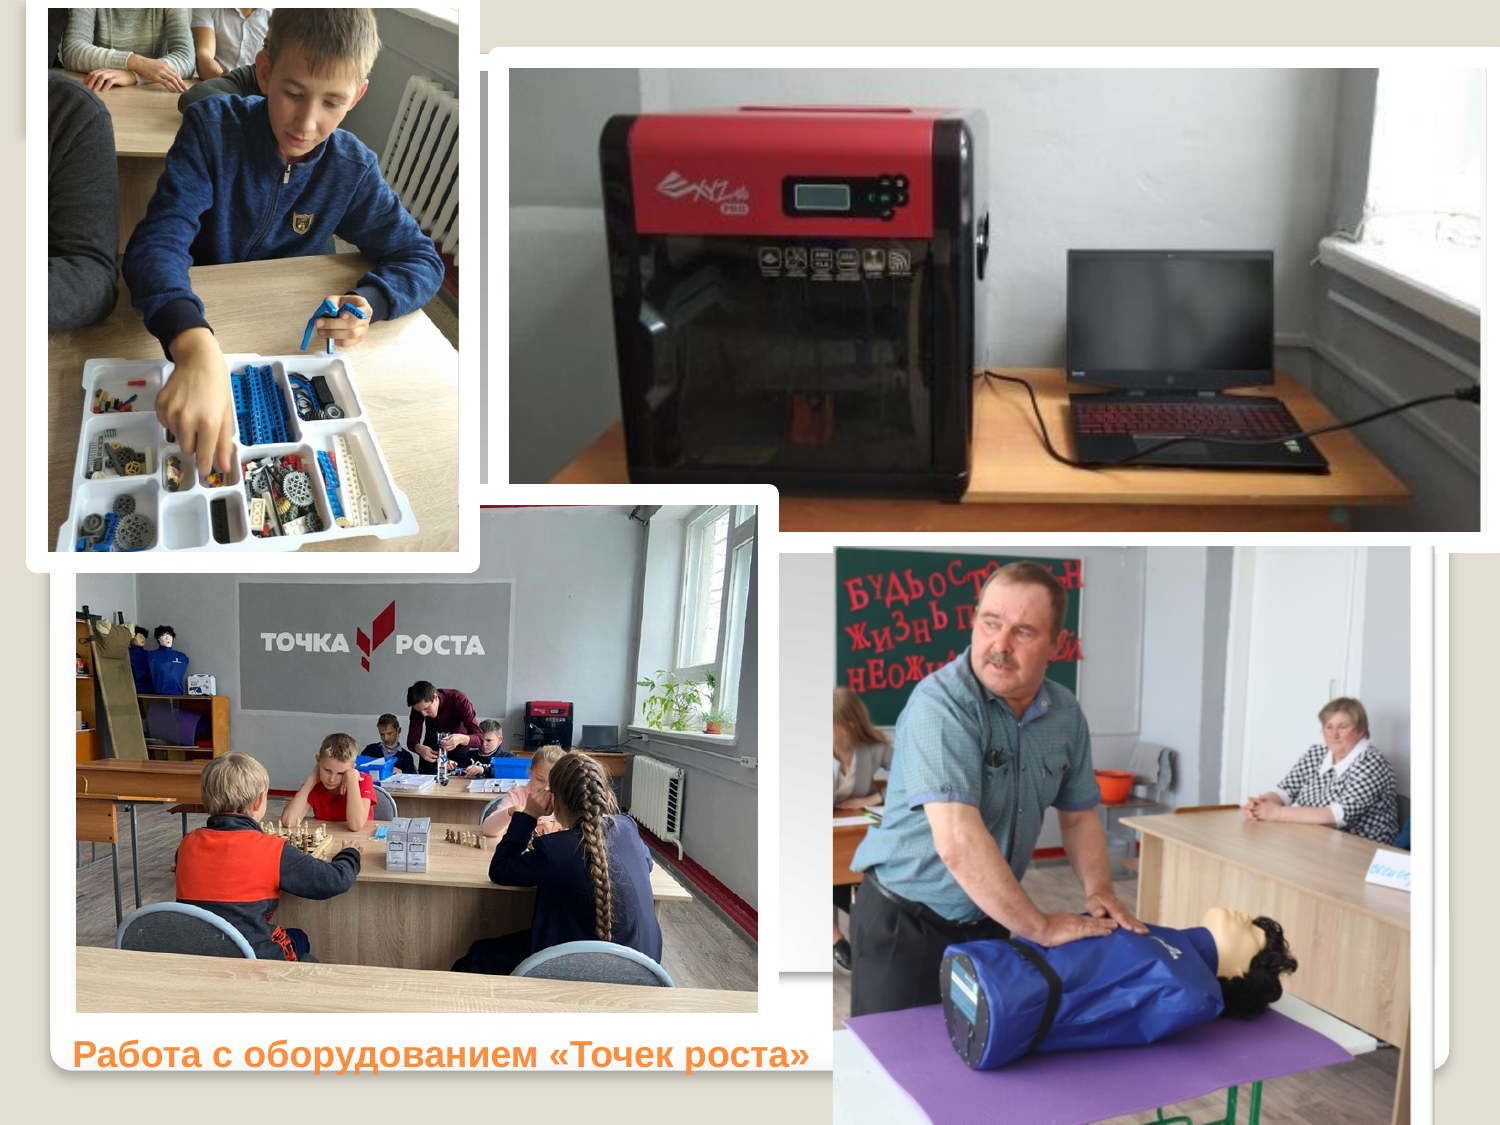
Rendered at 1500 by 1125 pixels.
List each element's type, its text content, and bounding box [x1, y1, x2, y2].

picture [832, 545, 1436, 1125]
text_box Работа с оборудованием «Точек роста» [57, 1023, 825, 1083]
picture [46, 7, 1487, 1014]
